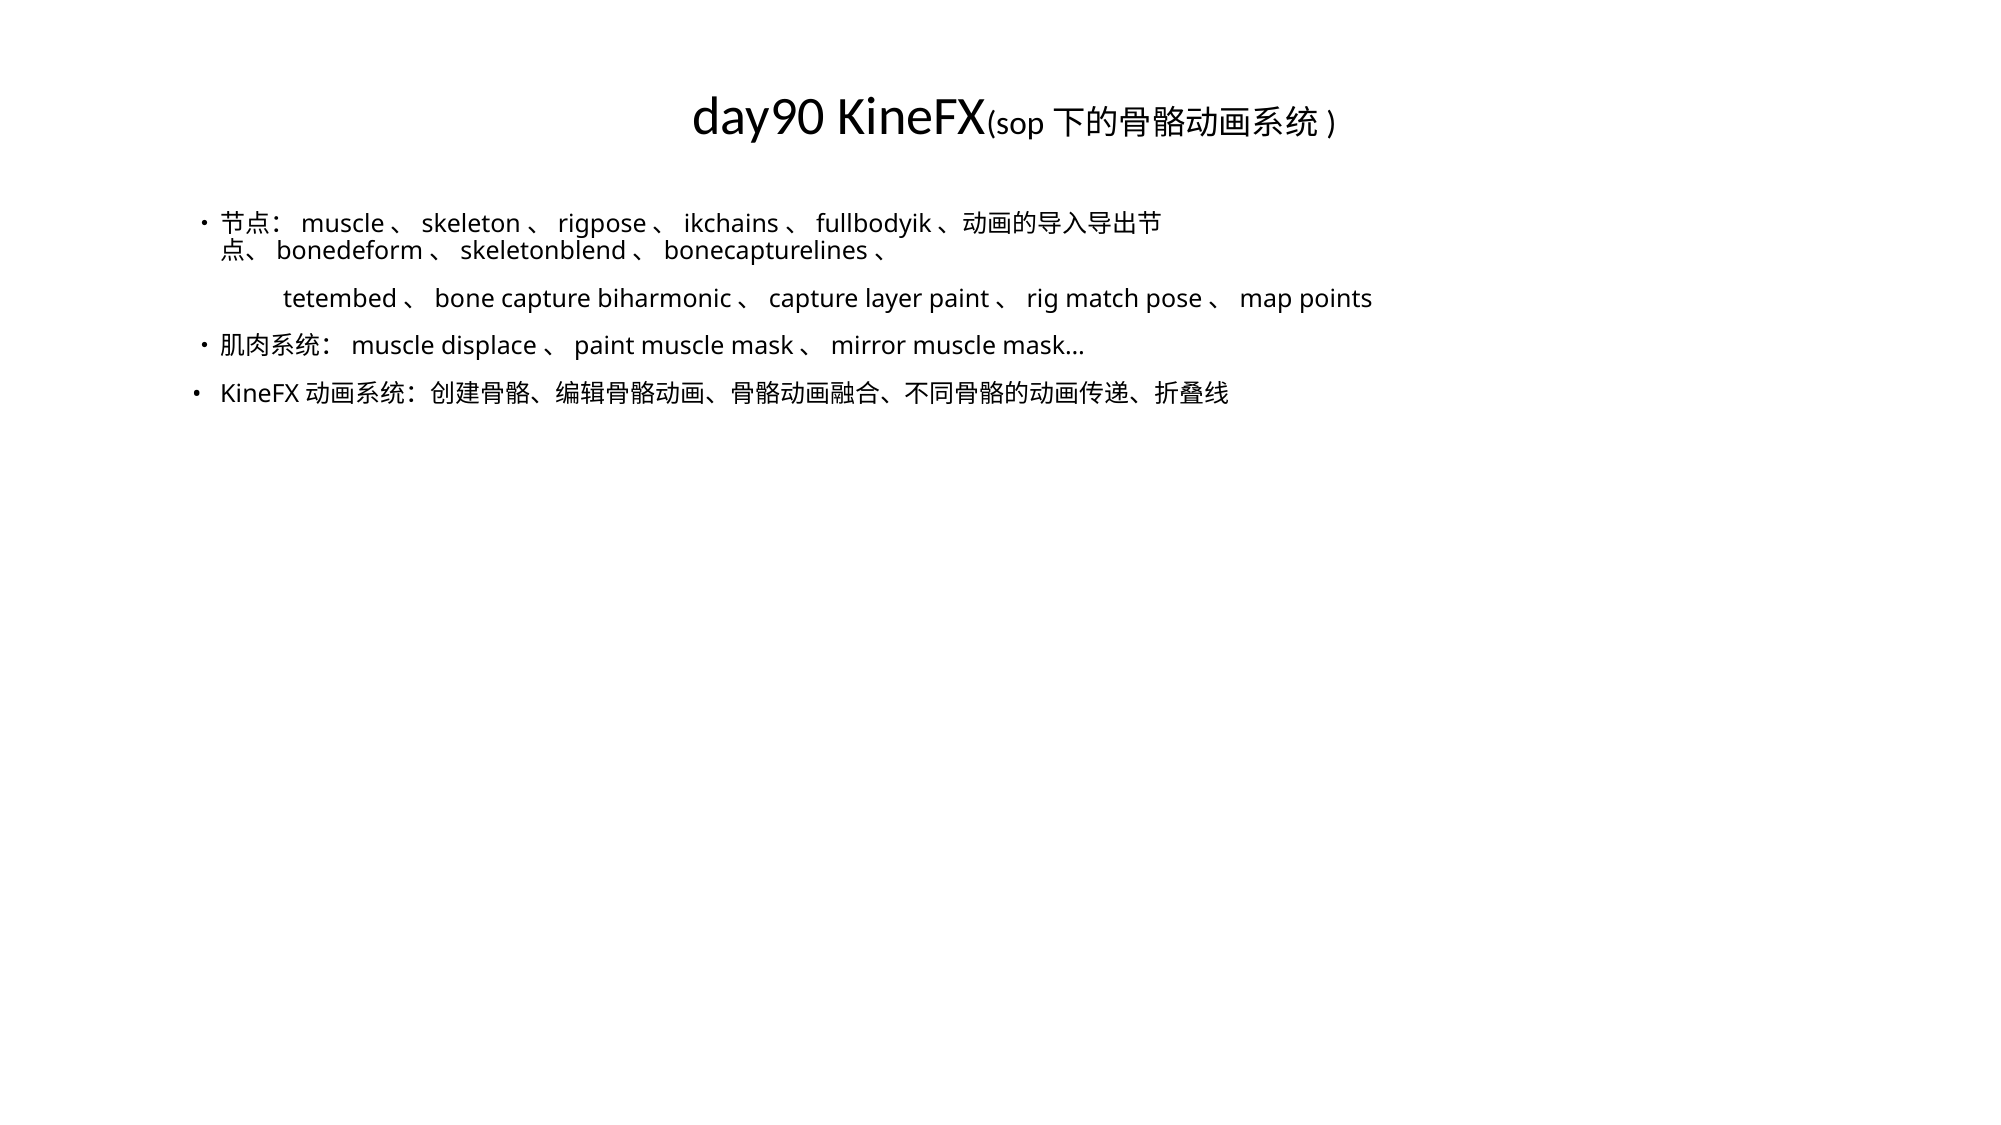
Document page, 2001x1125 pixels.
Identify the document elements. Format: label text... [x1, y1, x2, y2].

subtitle • 节点：muscle、skeleton、rigpose、ikchains、fullbodyik、动画的导入导出节点、bonedeform、skeletonblend、bonecapturelines、 tetembed、bone capture biharmonic、capture layer paint、rig match pose、map points • 肌肉系统：muscle displace、paint muscle mask、mirror muscle mask… • KineFX动画系统：创建骨骼、编辑骨骼动画、骨骼动画融合、不同骨骼的动画传递、折叠线 [176, 203, 1815, 903]
title day90 KineFX(sop下的骨骼动画系统) [543, 41, 1486, 154]
